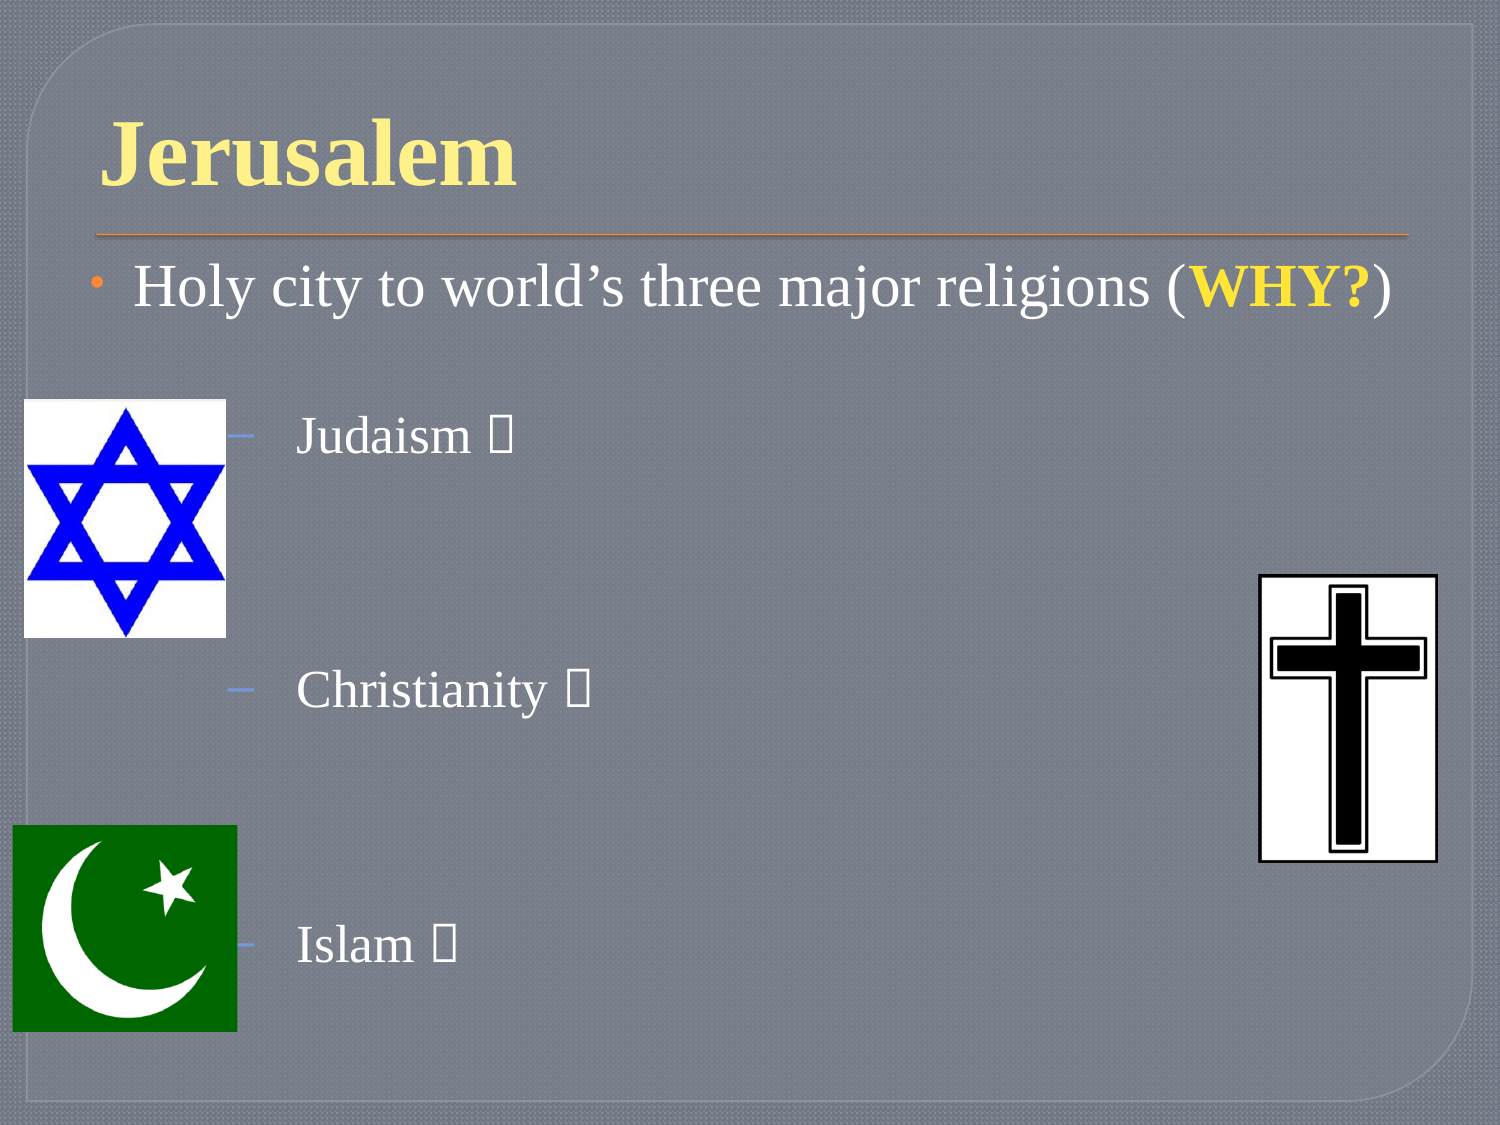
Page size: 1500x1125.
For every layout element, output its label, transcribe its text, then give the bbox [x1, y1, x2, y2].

picture [12, 824, 238, 1033]
picture [24, 399, 226, 638]
list Holy city to world’s three major religions (WHY?) Judaism  Christianity  Islam  [75, 237, 1425, 1038]
picture [1257, 574, 1438, 863]
title Jerusalem [75, 24, 1425, 213]
